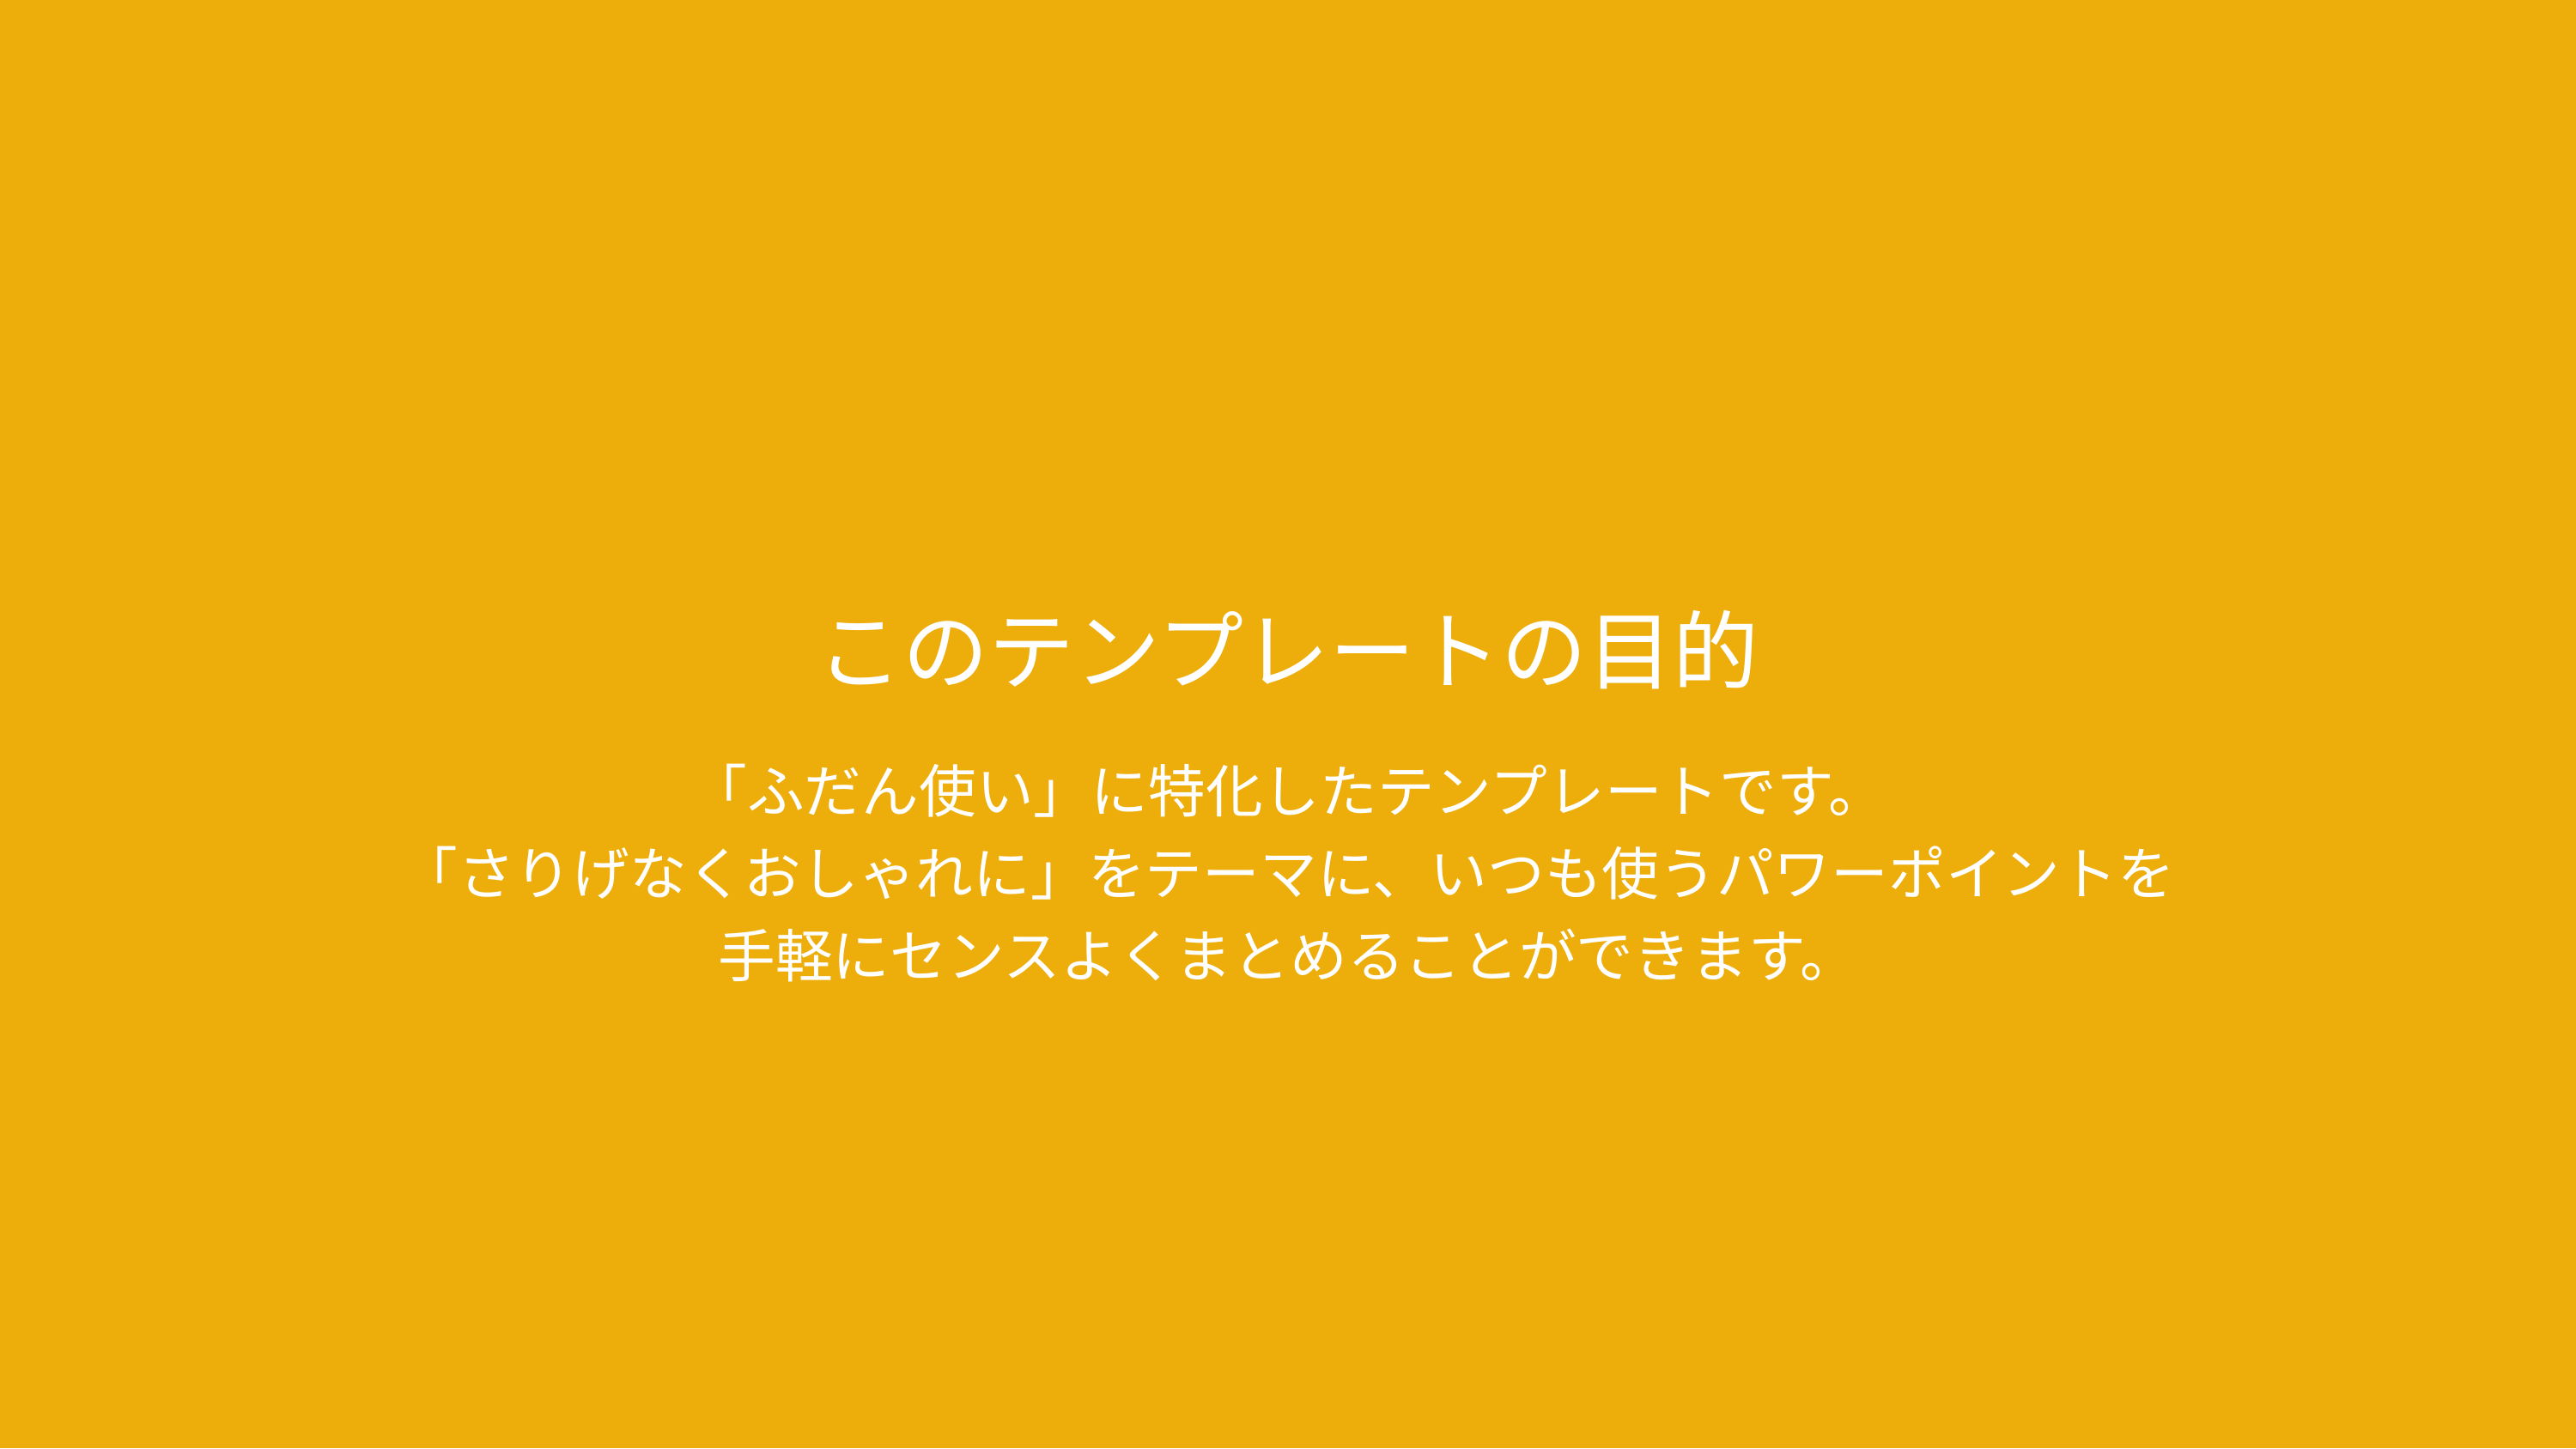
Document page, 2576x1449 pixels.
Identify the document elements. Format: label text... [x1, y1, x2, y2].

list 「ふだん使い」に特化したテンプレートです。 「さりげなくおしゃれに」をテーマに、いつも使うパワーポイントを 手軽にセンスよくまとめることができます。 [370, 735, 2206, 1016]
title このテンプレートの目的 [185, 525, 2391, 708]
